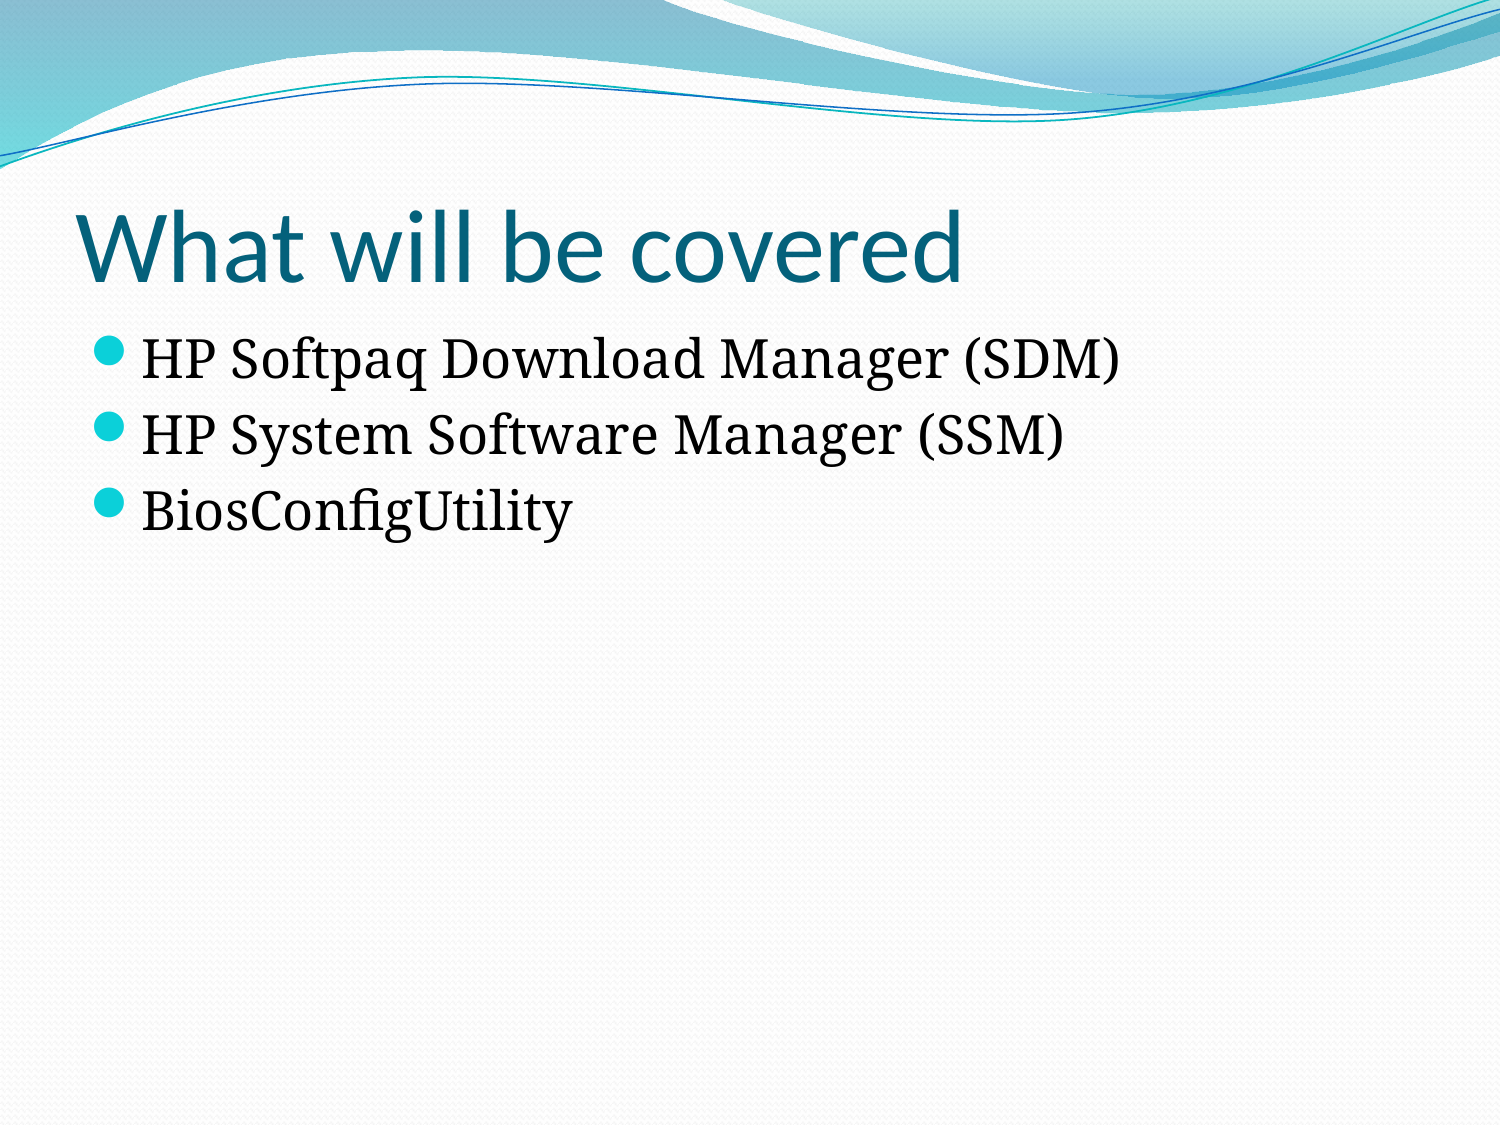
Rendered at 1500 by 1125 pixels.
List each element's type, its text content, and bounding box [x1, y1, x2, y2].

list HP Softpaq Download Manager (SDM) HP System Software Manager (SSM) BiosConfigUtility [75, 317, 1425, 1038]
title What will be covered [75, 115, 1425, 303]
